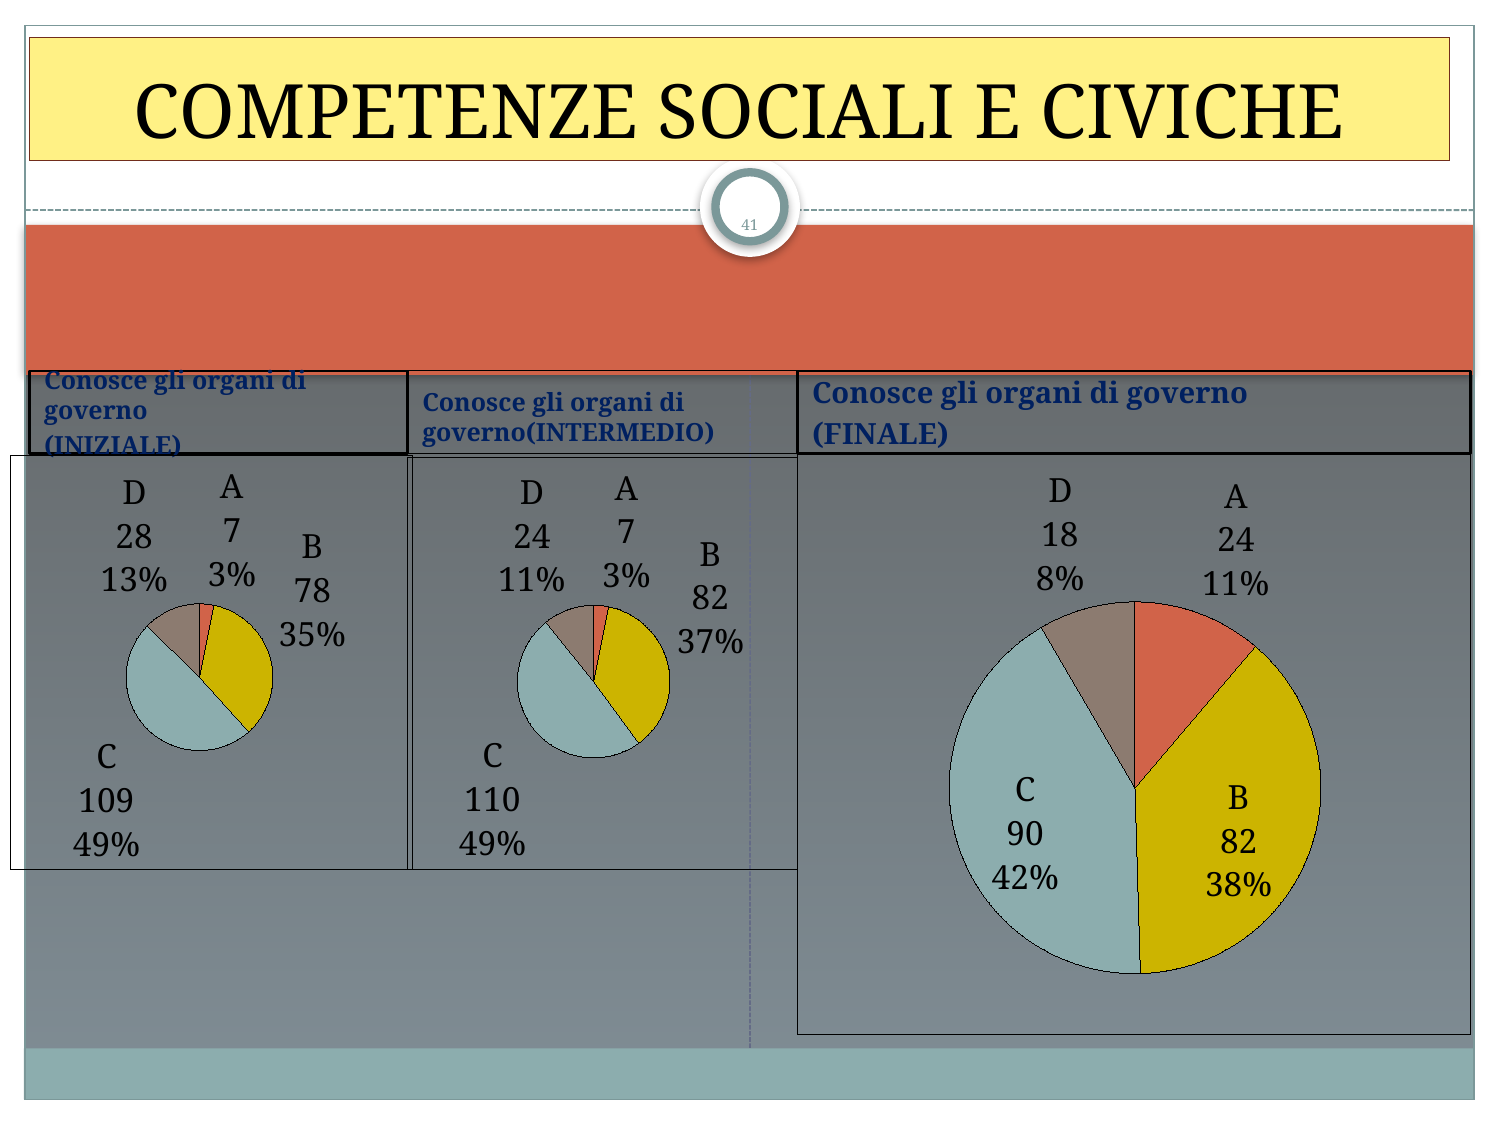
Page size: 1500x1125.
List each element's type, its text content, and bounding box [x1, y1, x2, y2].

slide_number 41 [712, 208, 788, 244]
list Conosce gli organi di governo (INIZIALE) [28, 370, 407, 453]
title COMPETENZE SOCIALI E CIVICHE [29, 37, 1450, 161]
text_box Conosce gli organi di governo(INTERMEDIO) [407, 370, 796, 454]
list Conosce gli organi di governo (FINALE) [796, 370, 1472, 454]
chart [10, 454, 1471, 1036]
